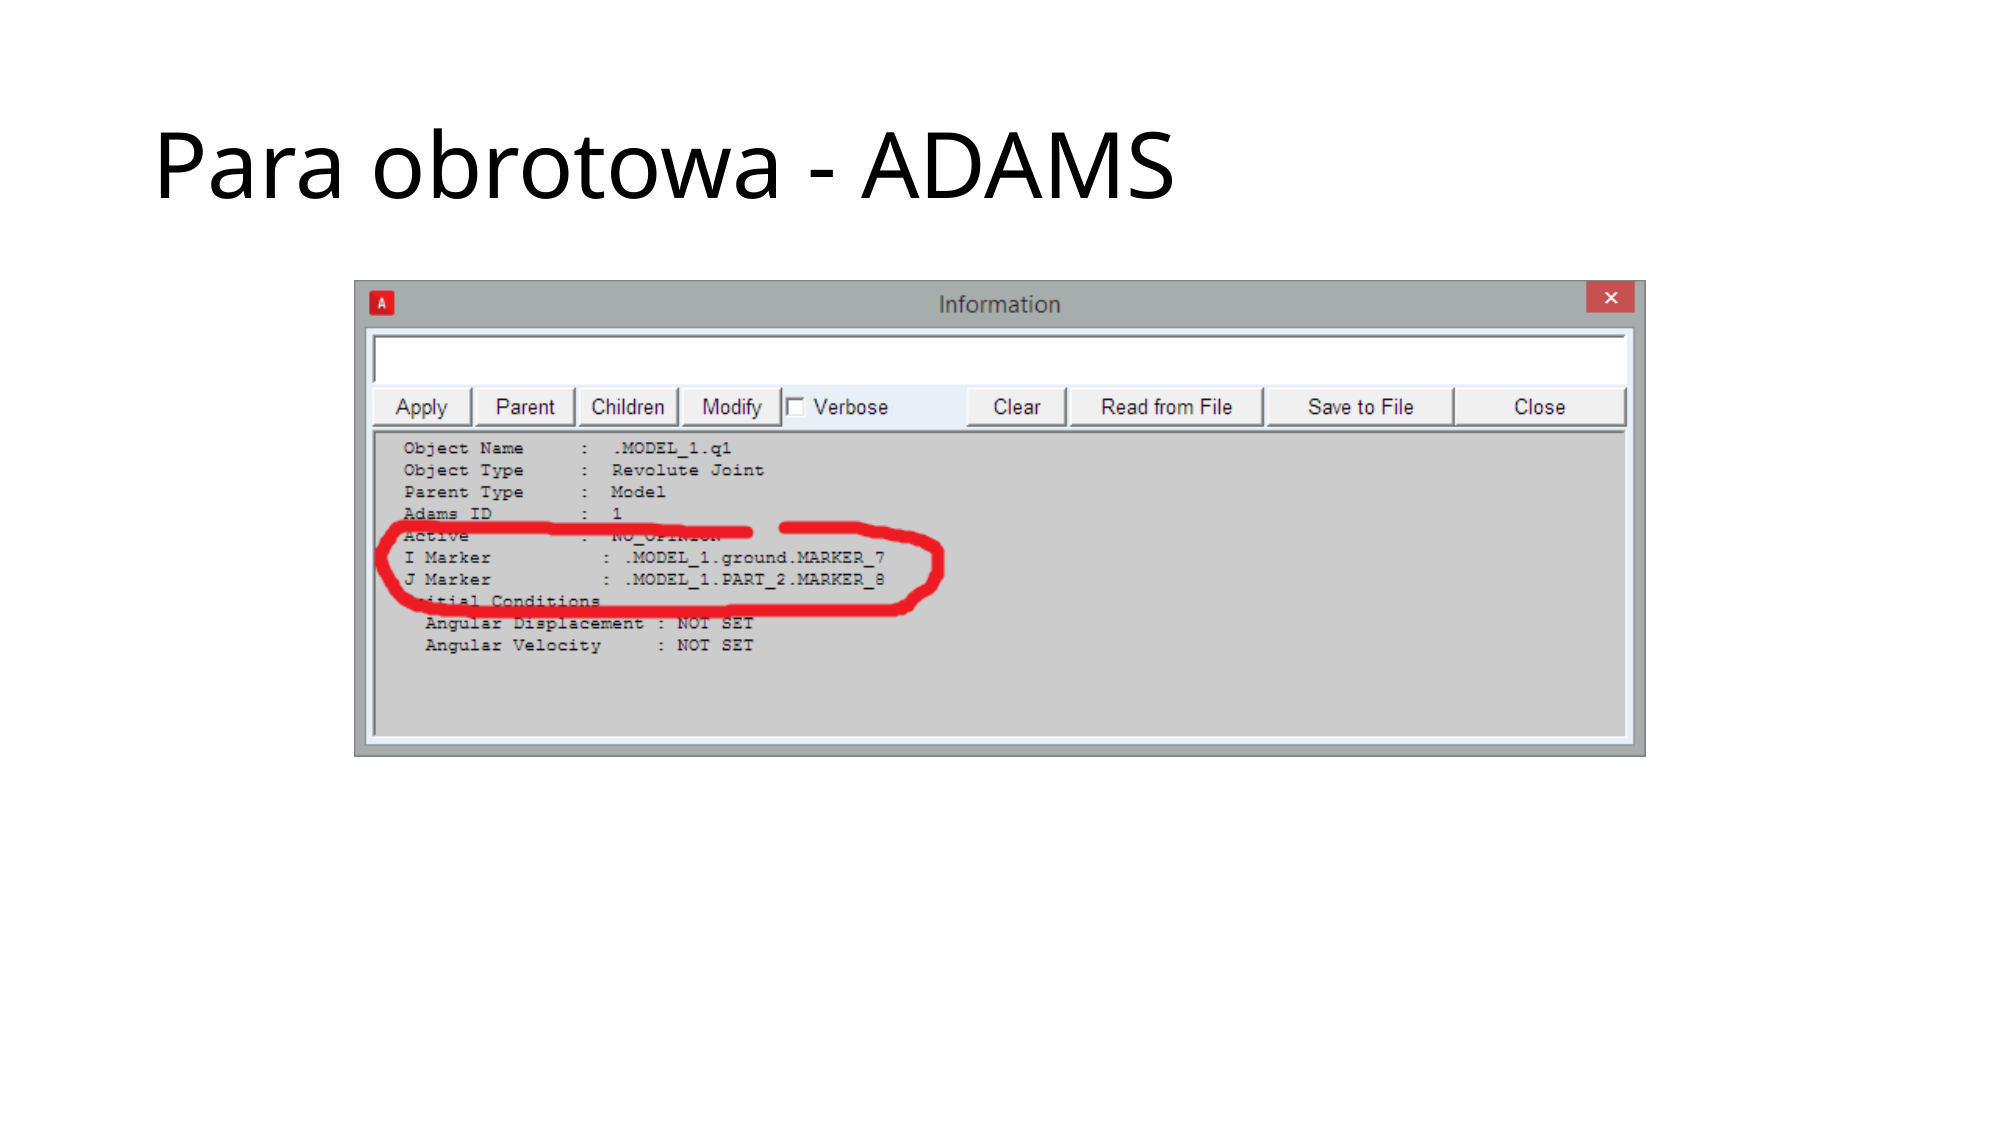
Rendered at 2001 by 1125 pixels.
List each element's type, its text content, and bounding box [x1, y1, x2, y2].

title Para obrotowa - ADAMS [137, 59, 1863, 278]
picture [354, 280, 1646, 757]
